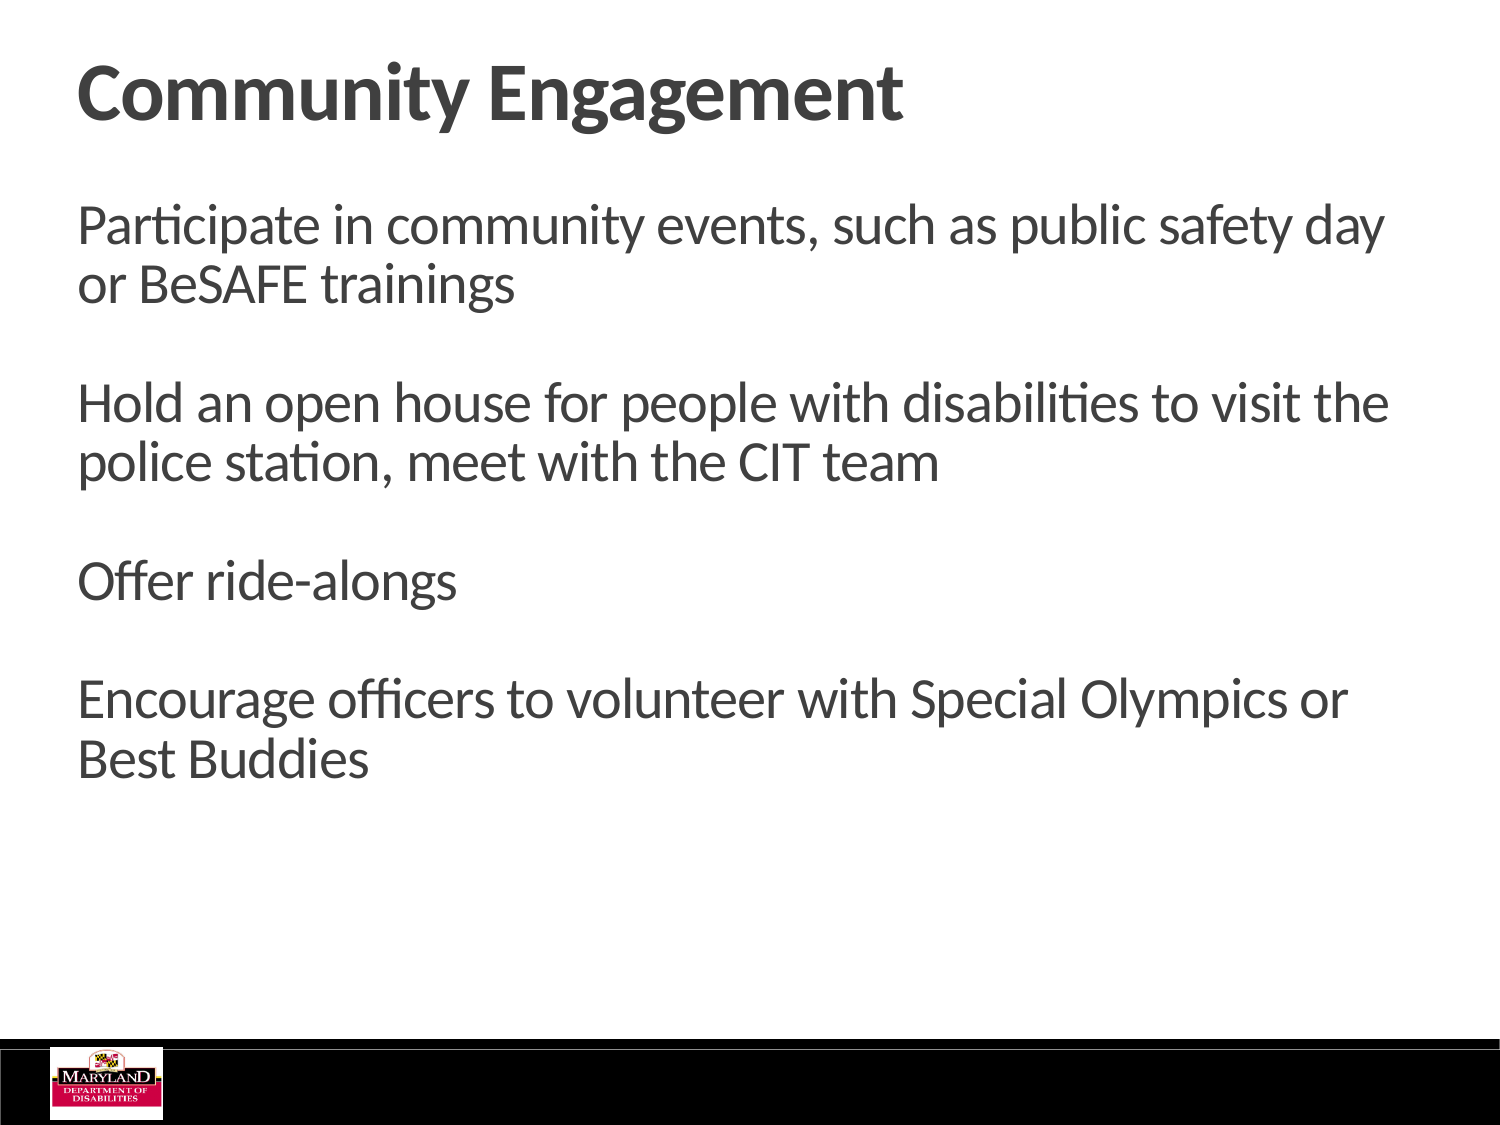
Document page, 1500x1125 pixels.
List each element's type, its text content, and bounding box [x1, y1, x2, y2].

picture [50, 1047, 163, 1120]
title Community Engagement Participate in community events, such as public safety day or BeSAFE trainings Hold an open house for people with disabilities to visit the police station, meet with the CIT team Offer ride-alongs Encourage officers to volunteer with Special Olympics or Best Buddies [62, 45, 1413, 1000]
